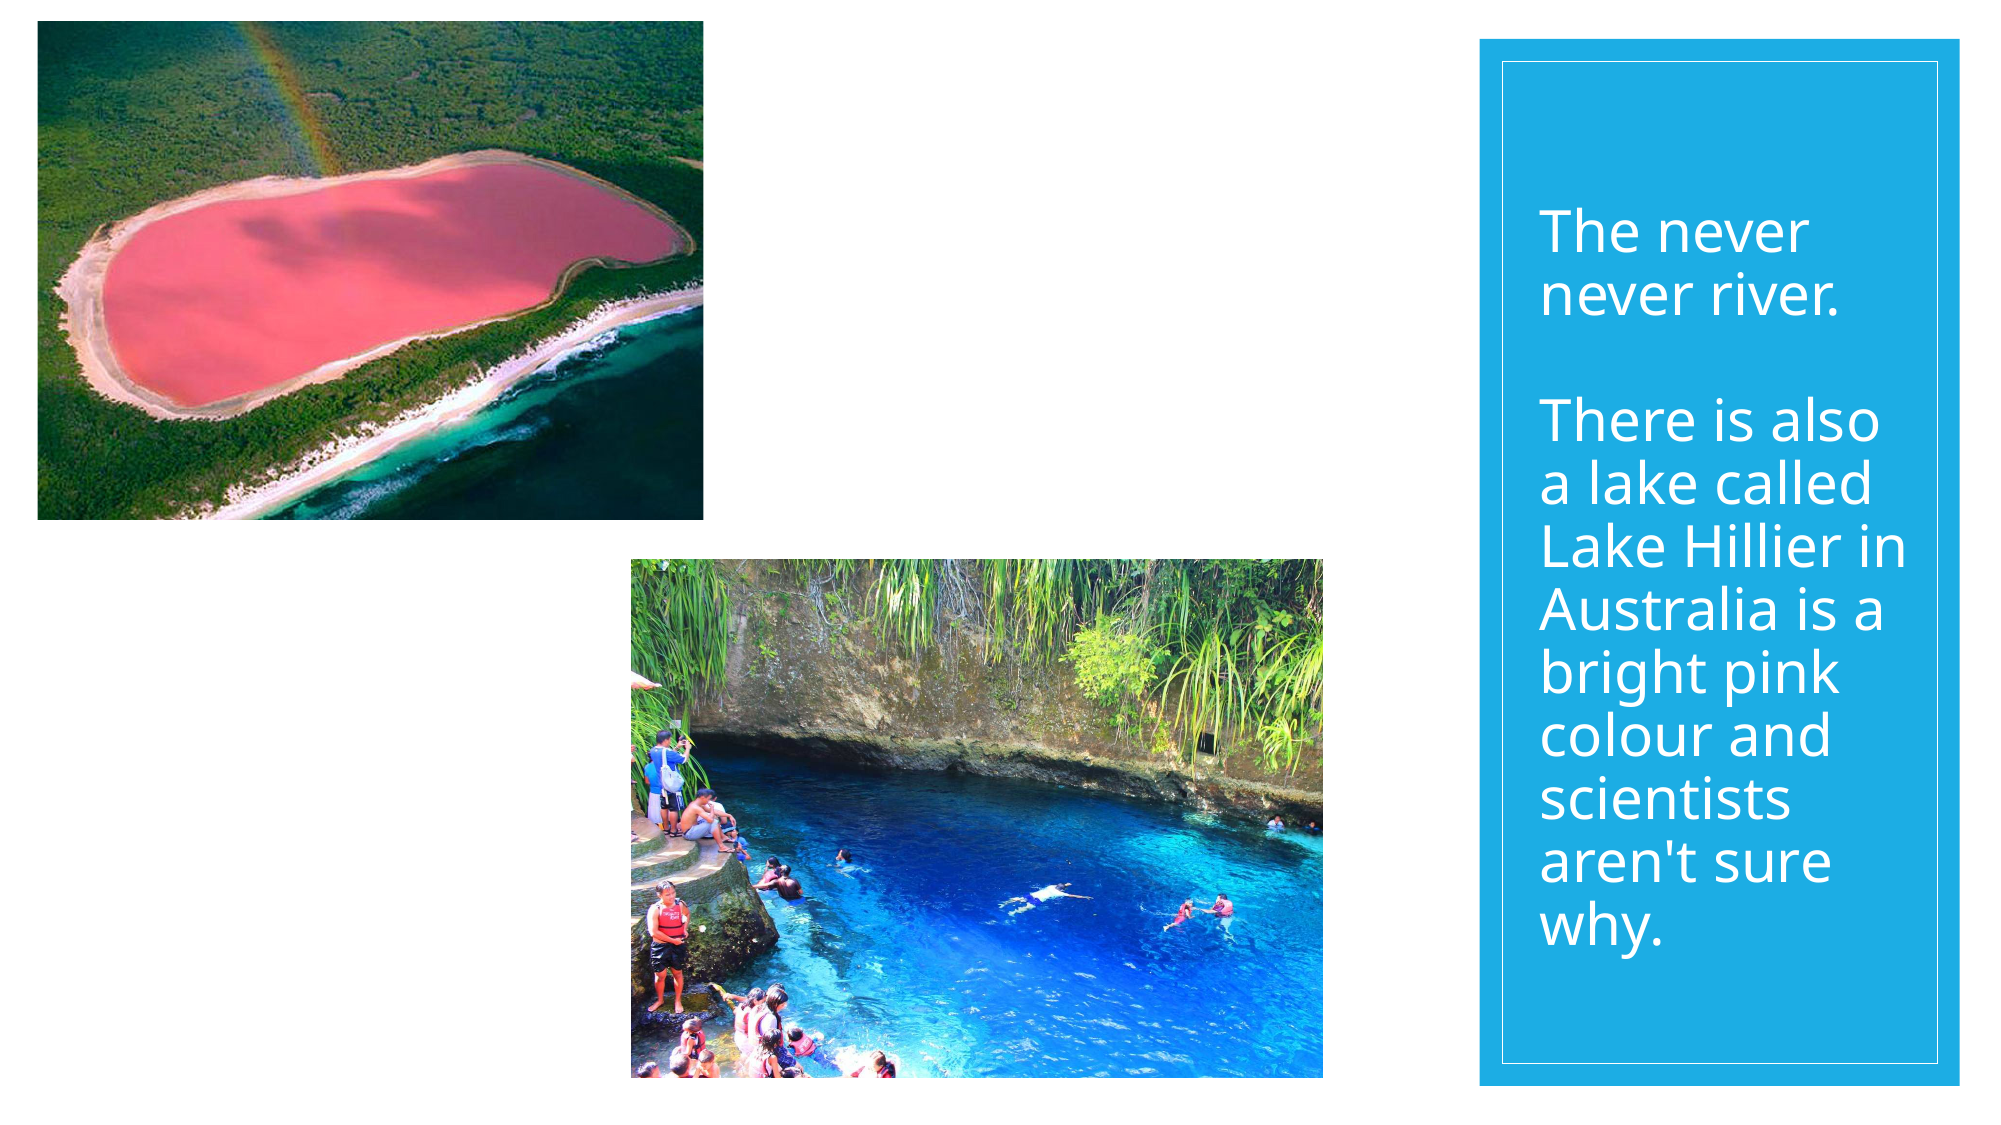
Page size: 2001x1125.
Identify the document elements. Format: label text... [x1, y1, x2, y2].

picture [1218, 880, 1234, 886]
picture [1206, 870, 1211, 879]
picture [631, 559, 1323, 1078]
picture [1246, 898, 1254, 903]
picture [1275, 1035, 1293, 1042]
picture [1316, 957, 1323, 964]
title The never never river. There is also a lake called Lake Hillier in Australia is a bright pink colour and scientists aren't sure why. [1524, 92, 1924, 966]
picture [1271, 1022, 1282, 1028]
picture [1205, 885, 1215, 890]
picture [37, 21, 704, 520]
